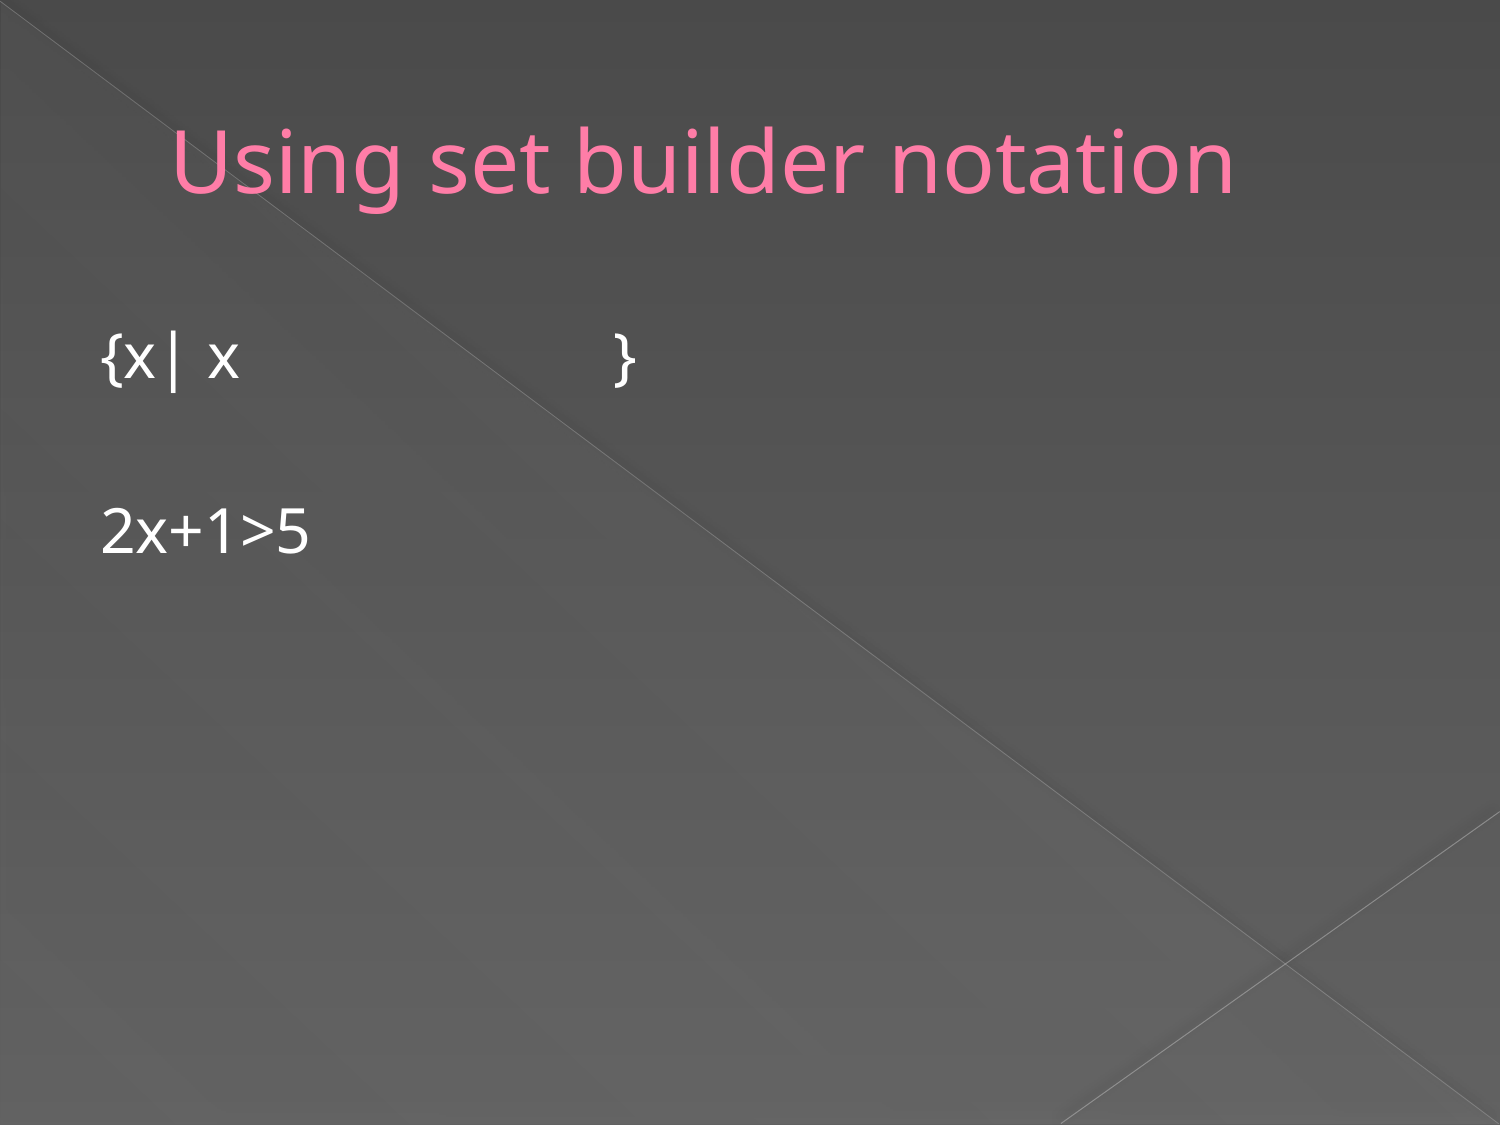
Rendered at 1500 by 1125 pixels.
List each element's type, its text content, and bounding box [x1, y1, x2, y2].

title Using set builder notation [75, 43, 1425, 274]
list {x| x } 2x+1>5 [75, 308, 1425, 1059]
